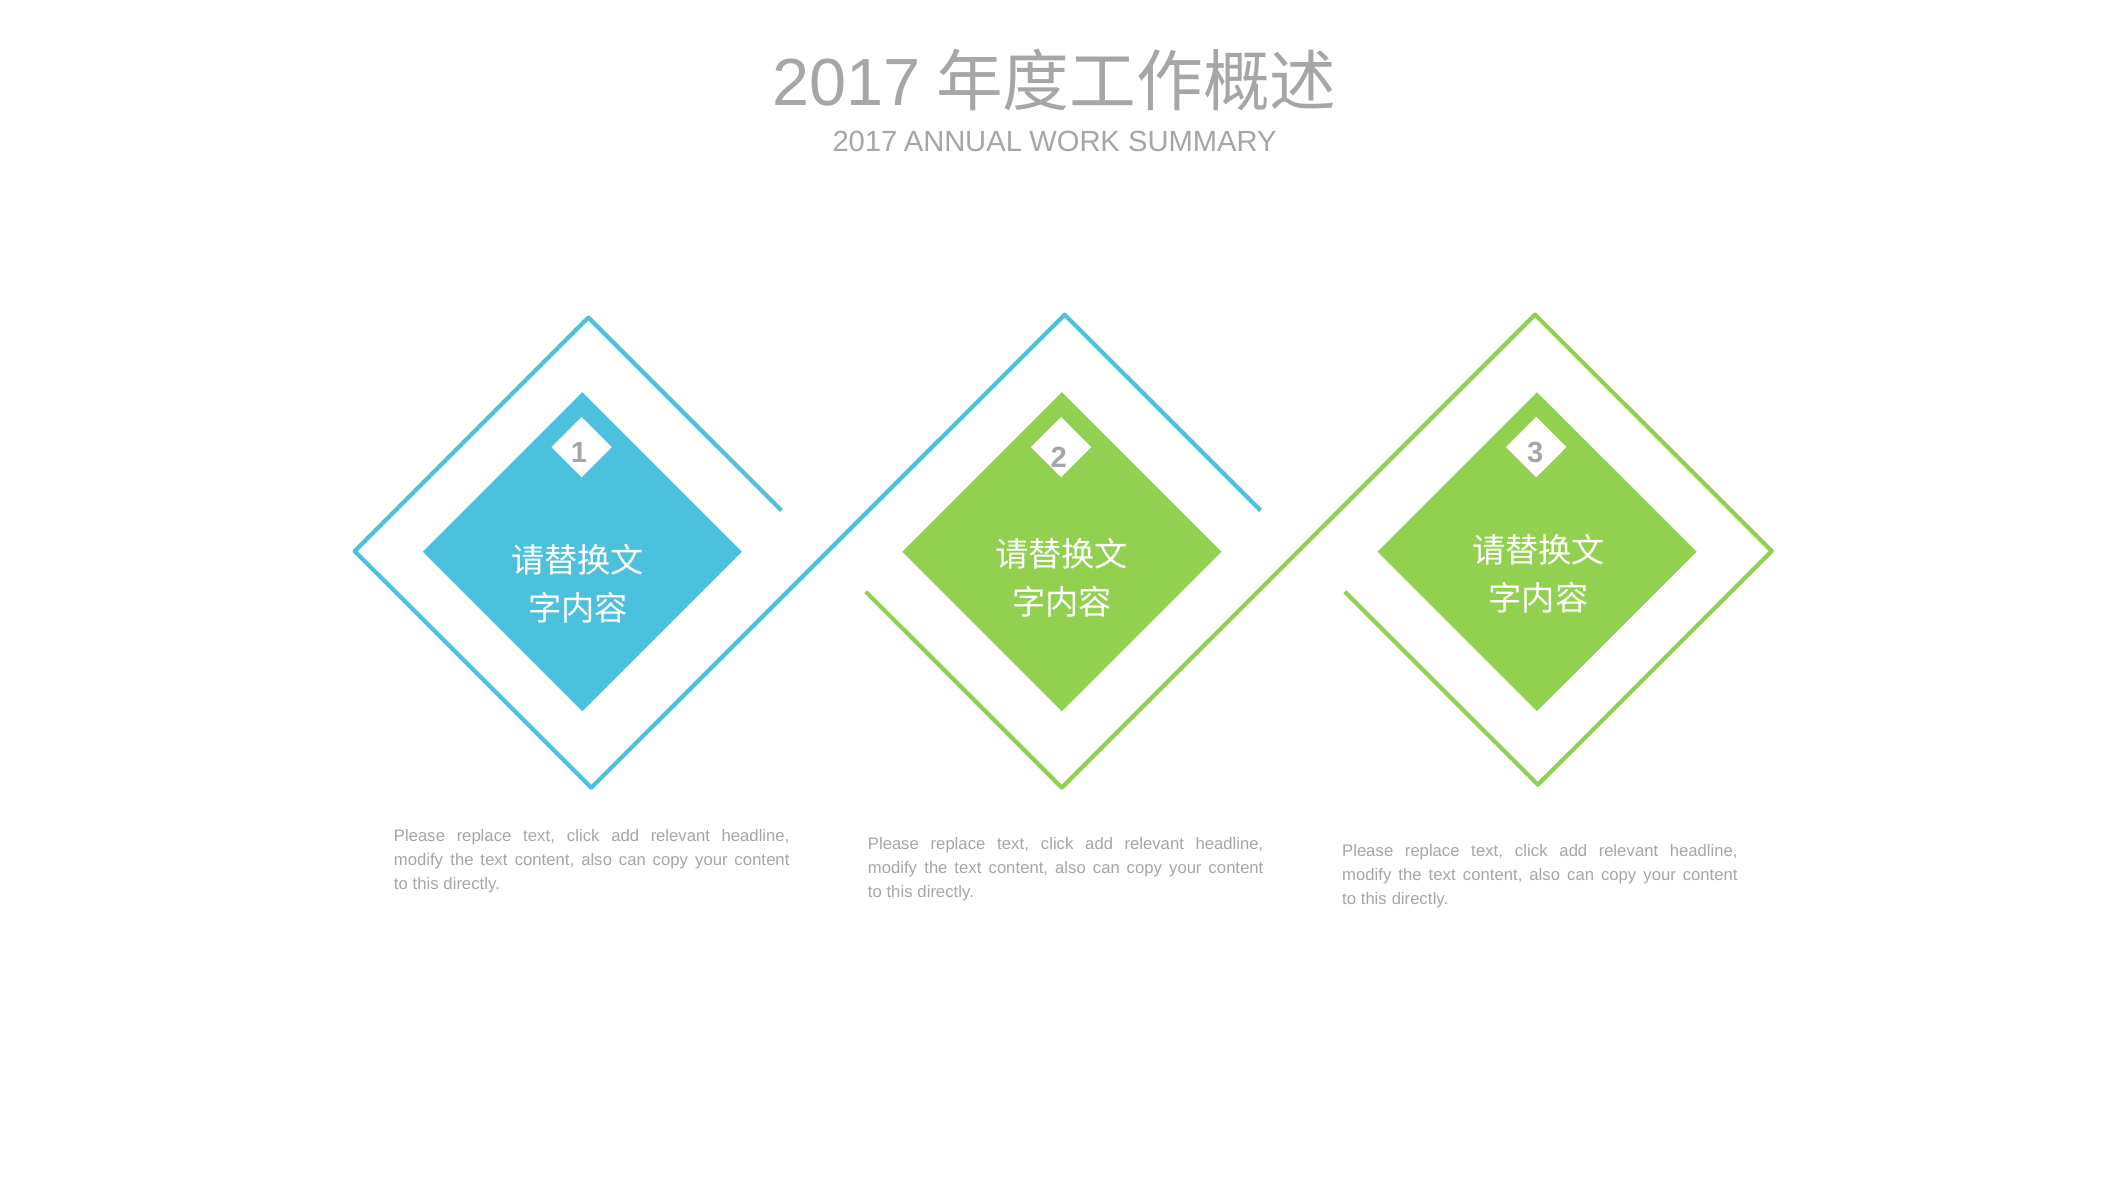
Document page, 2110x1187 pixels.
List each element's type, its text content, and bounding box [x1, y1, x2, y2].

text_box Please replace text, click add relevant headline, modify the text content, also can copy your content to this directly. [393, 821, 790, 893]
text_box 2017 ANNUAL WORK SUMMARY [824, 122, 1285, 158]
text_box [354, 314, 1772, 788]
text_box Please replace text, click add relevant headline, modify the text content, also can copy your content to this directly. [867, 828, 1265, 901]
text_box 2017年度工作概述 [730, 38, 1379, 119]
text_box Please replace text, click add relevant headline, modify the text content, also can copy your content to this directly. [1342, 835, 1739, 908]
